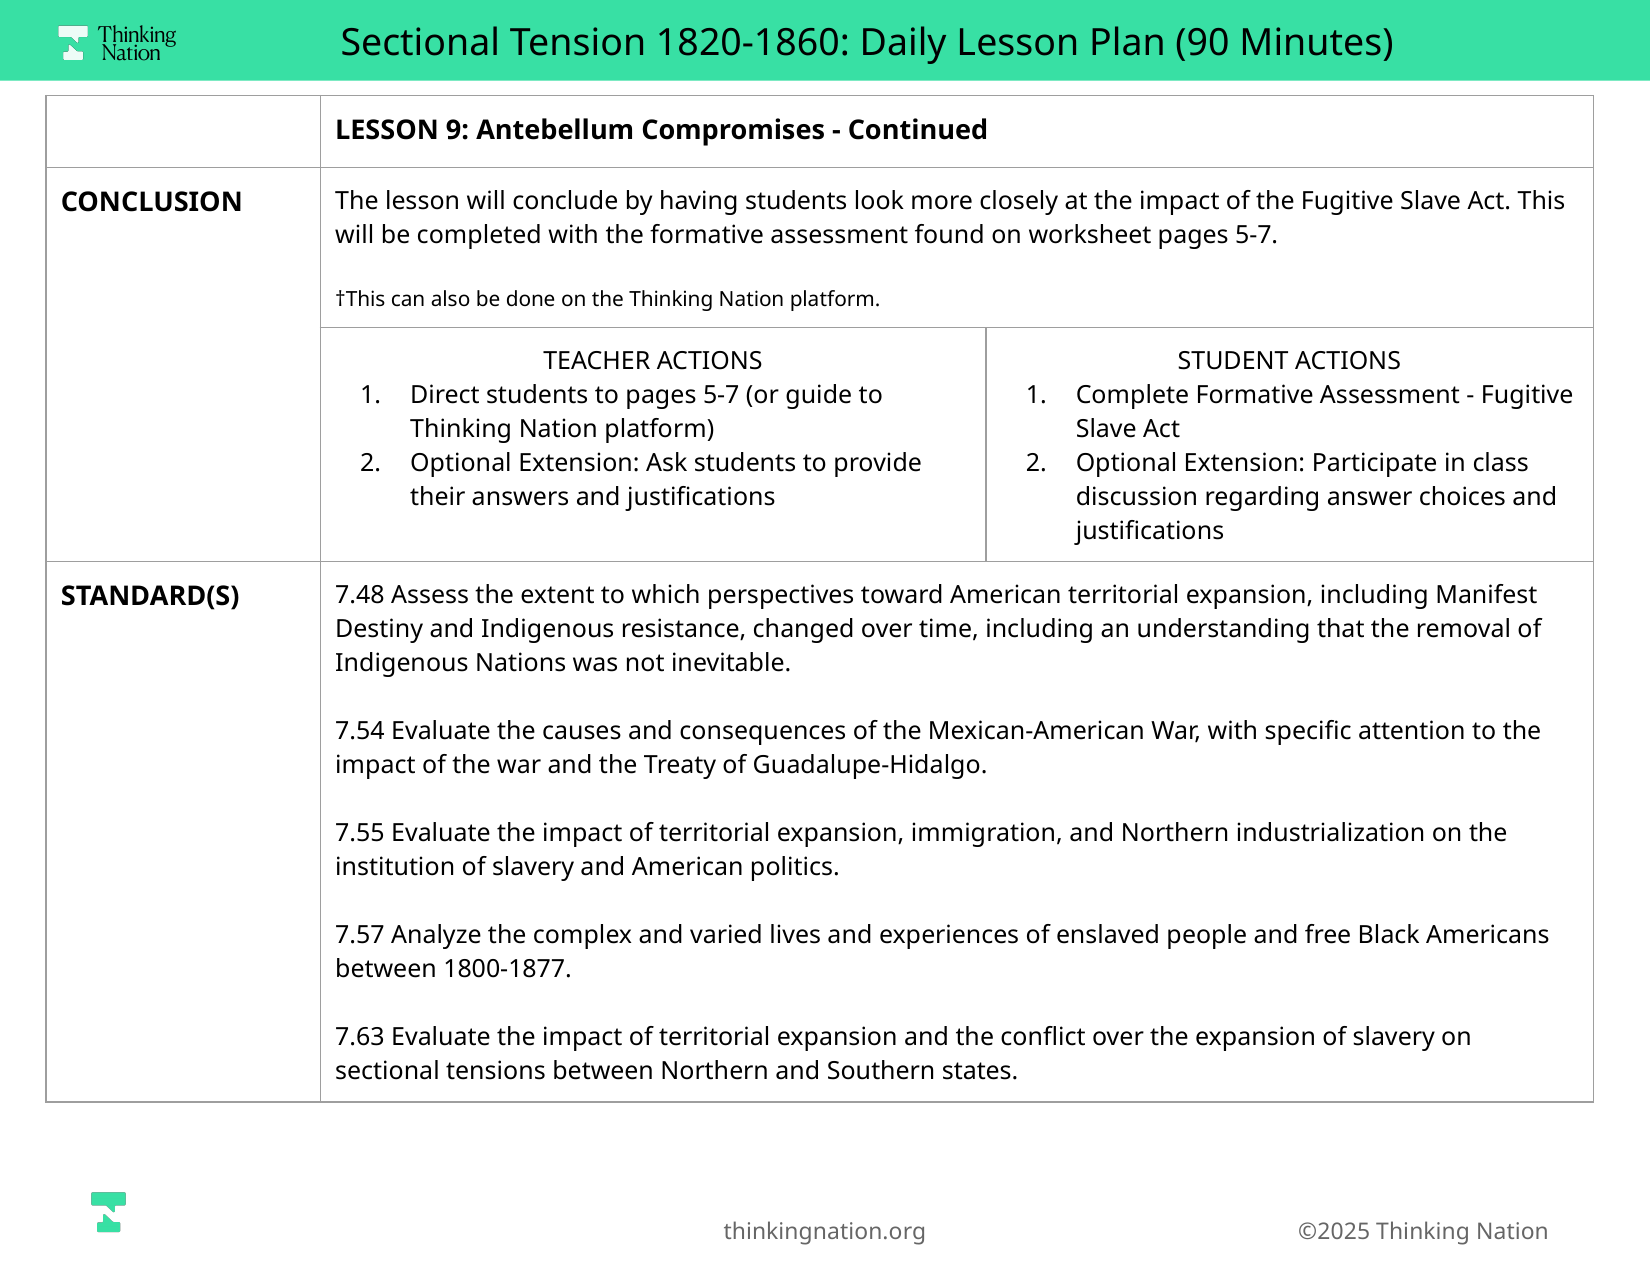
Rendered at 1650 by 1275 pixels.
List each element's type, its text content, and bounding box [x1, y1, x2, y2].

table_cell 7.48 Assess the extent to which perspectives toward American territorial expansion, including Manifest Destiny and Indigenous resistance, changed over time, including an understanding that the removal of Indigenous Nations was not inevitable. 7.54 Evaluate the causes and consequences of the Mexican-American War, with specific attention to the impact of the war and the Treaty of Guadalupe-Hidalgo. 7.55 Evaluate the impact of territorial expansion, immigration, and Northern industrialization on the institution of slavery and American politics. 7.57 Analyze the complex and varied lives and experiences of enslaved people and free Black Americans between 1800-1877. 7.63 Evaluate the impact of territorial expansion and the conflict over the expansion of slavery on sectional tensions between Northern and Southern states. [321, 562, 1593, 1101]
table_header LESSON 9: Antebellum Compromises - Continued [321, 96, 1593, 167]
text_box thinkingnation.org [629, 1200, 1021, 1240]
table_cell CONCLUSION [47, 168, 320, 561]
picture [45, 14, 180, 85]
table_cell STANDARD(S) [47, 562, 320, 1101]
table_cell STUDENT ACTIONS Complete Formative Assessment - Fugitive Slave Act Optional Extension: Participate in class discussion regarding answer choices and justifications [987, 328, 1593, 561]
text_box Sectional Tension 1820-1860: Daily Lesson Plan (90 Minutes) [0, 0, 1650, 81]
picture [80, 1184, 136, 1240]
table_cell TEACHER ACTIONS Direct students to pages 5-7 (or guide to Thinking Nation platform) Optional Extension: Ask students to provide their answers and justifications [321, 328, 985, 561]
table_cell The lesson will conclude by having students look more closely at the impact of the Fugitive Slave Act. This will be completed with the formative assessment found on worksheet pages 5-7. †This can also be done on the Thinking Nation platform. [321, 168, 1593, 327]
table_header [47, 96, 320, 167]
text_box ©2025 Thinking Nation [1174, 1200, 1566, 1240]
